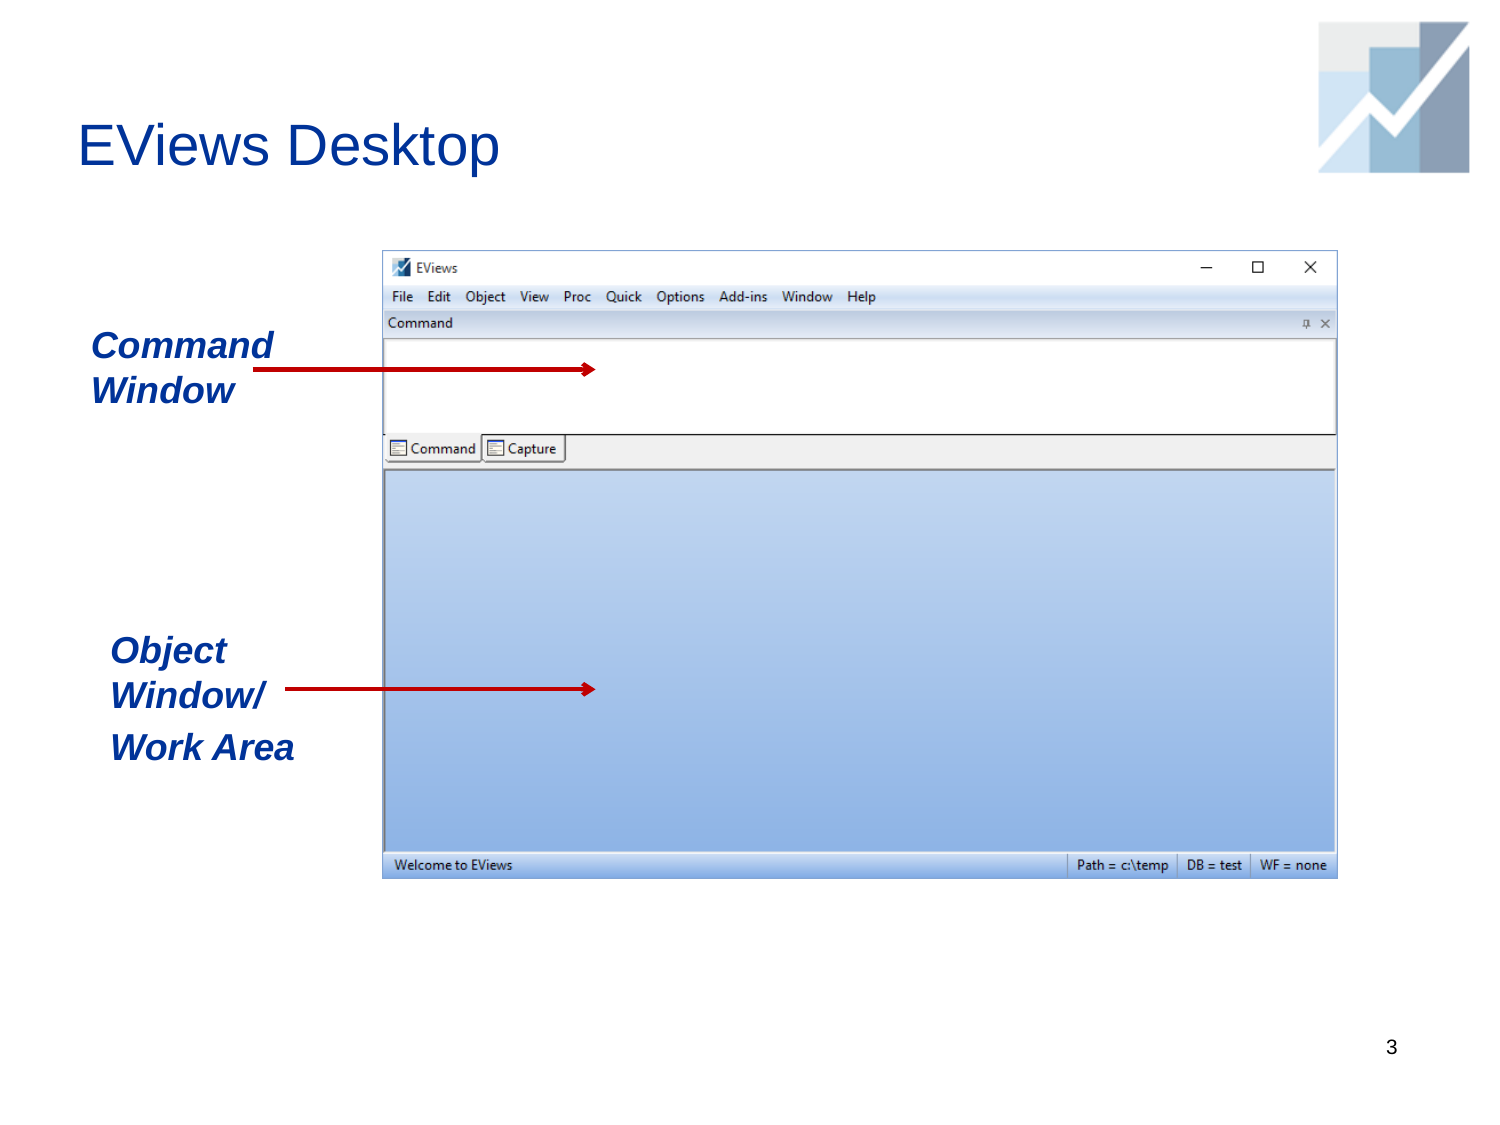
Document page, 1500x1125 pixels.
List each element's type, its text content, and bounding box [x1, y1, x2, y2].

picture [1300, 11, 1479, 181]
title EViews Desktop [62, 0, 1297, 185]
text_box Command Window [76, 313, 317, 419]
slide_number 3 [1262, 1015, 1413, 1067]
text_box Object Window/ Work Area [95, 618, 351, 776]
picture [382, 250, 1338, 879]
